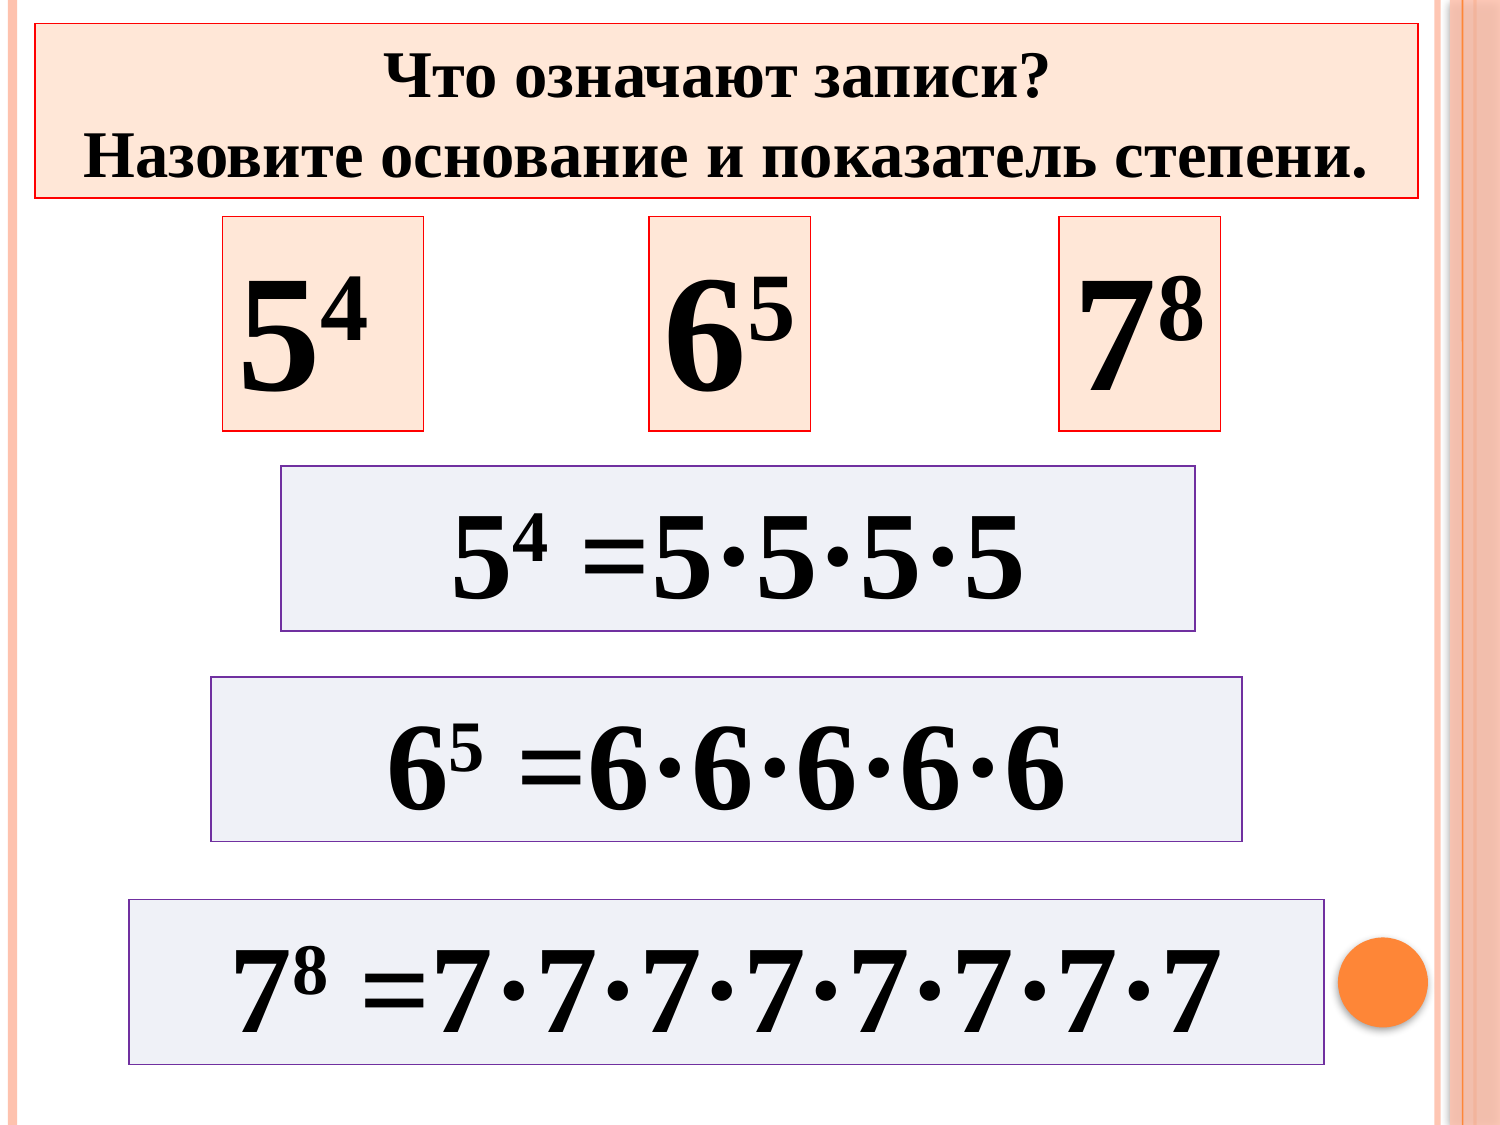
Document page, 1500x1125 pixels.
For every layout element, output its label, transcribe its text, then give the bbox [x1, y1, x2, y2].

text_box Что означают записи? Назовите основание и показатель степени. [35, 23, 1418, 199]
text_box 54 [222, 216, 424, 431]
text_box 54 =5·5·5·5 [281, 466, 1196, 631]
text_box 65 [649, 216, 811, 431]
text_box 78 [1059, 216, 1221, 431]
text_box 65 =6·6·6·6·6 [210, 677, 1243, 842]
text_box 78 =7·7·7·7·7·7·7·7 [128, 899, 1325, 1065]
